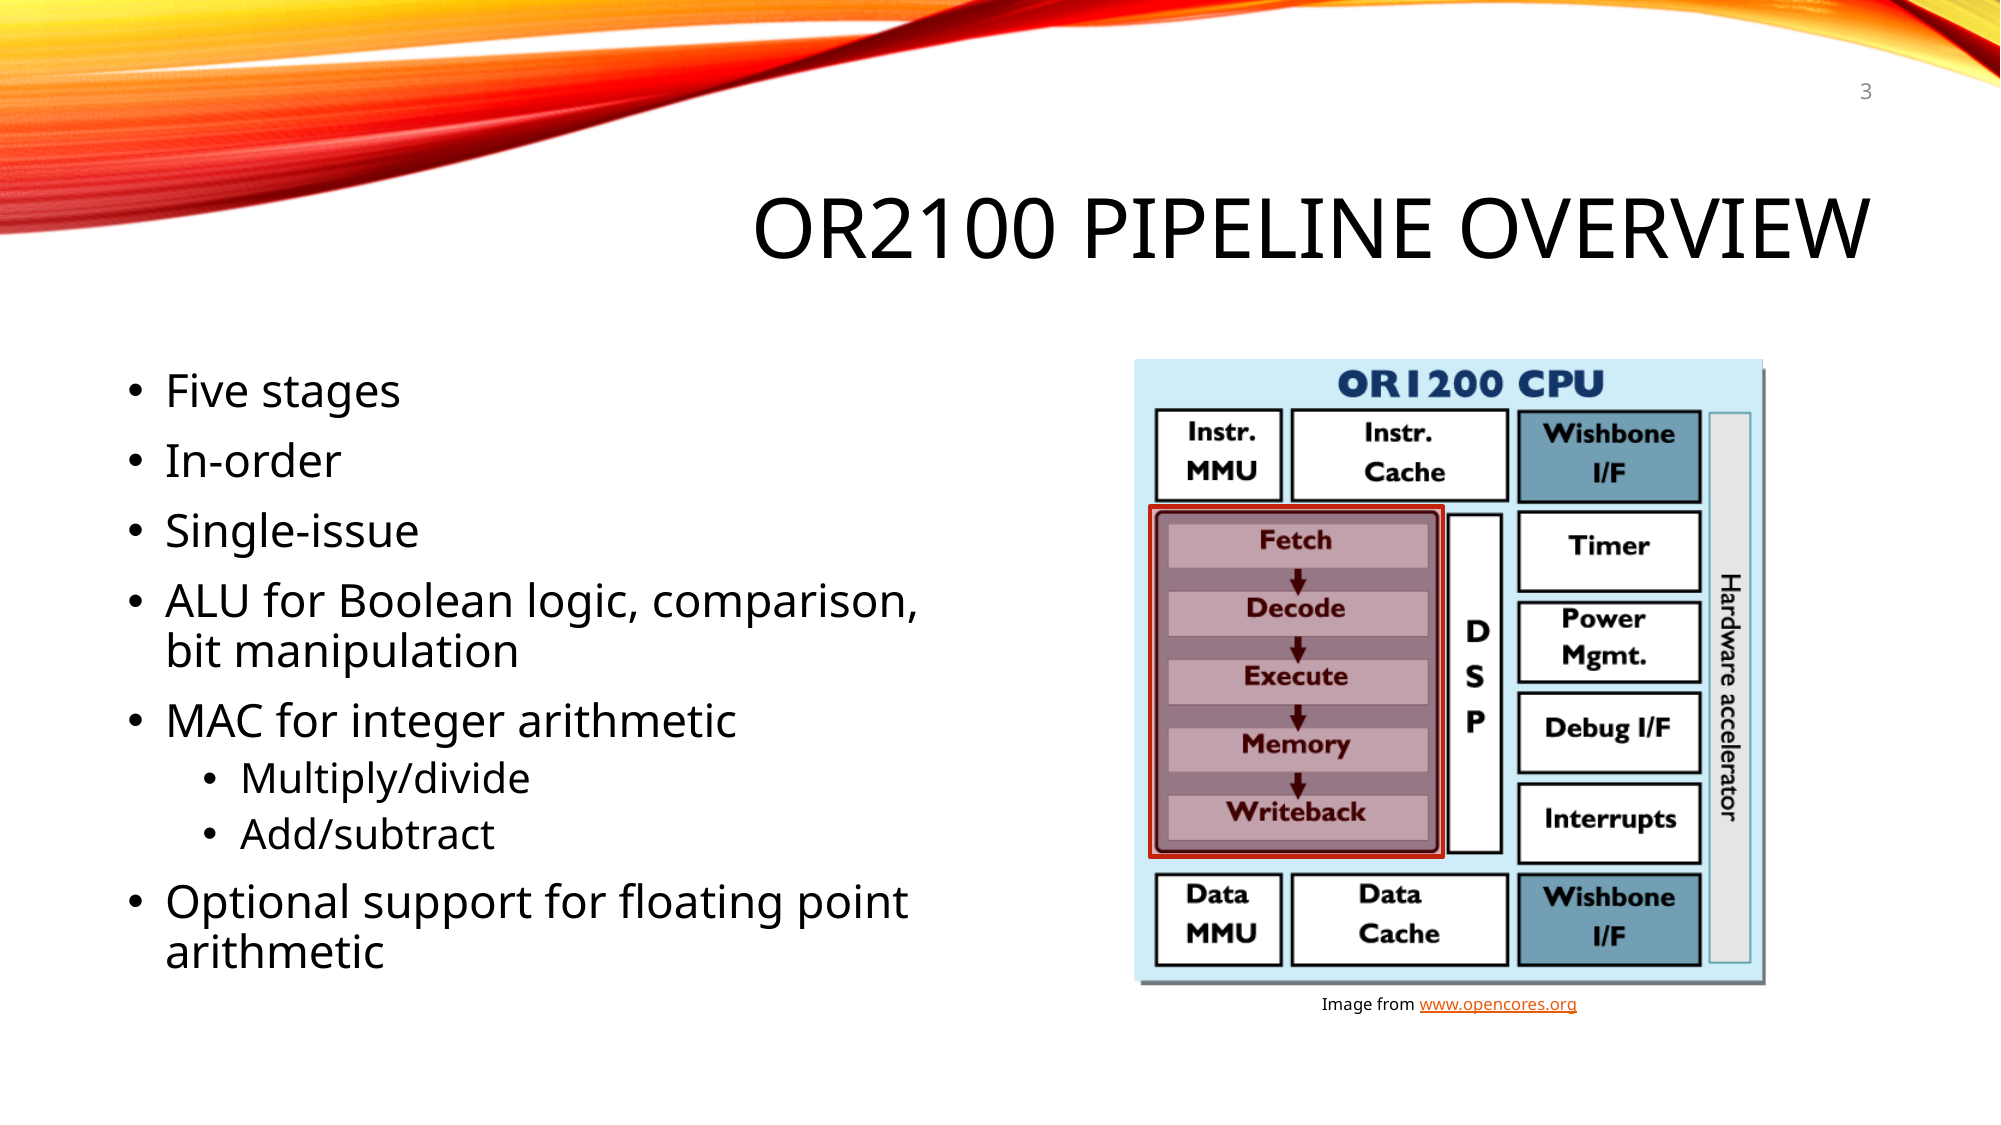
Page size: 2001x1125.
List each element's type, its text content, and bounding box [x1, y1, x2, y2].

text_box Image from www.opencores.org [1307, 986, 1593, 1024]
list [1133, 359, 1766, 986]
slide_number 3 [1437, 62, 1888, 123]
picture [0, 0, 2000, 237]
list Five stages In-order Single-issue ALU for Boolean logic, comparison, bit manipulation MAC for integer arithmetic Multiply/divide Add/subtract Optional support for floating point arithmetic [112, 360, 988, 1021]
title OR2100 Pipeline Overview [474, 125, 1888, 338]
